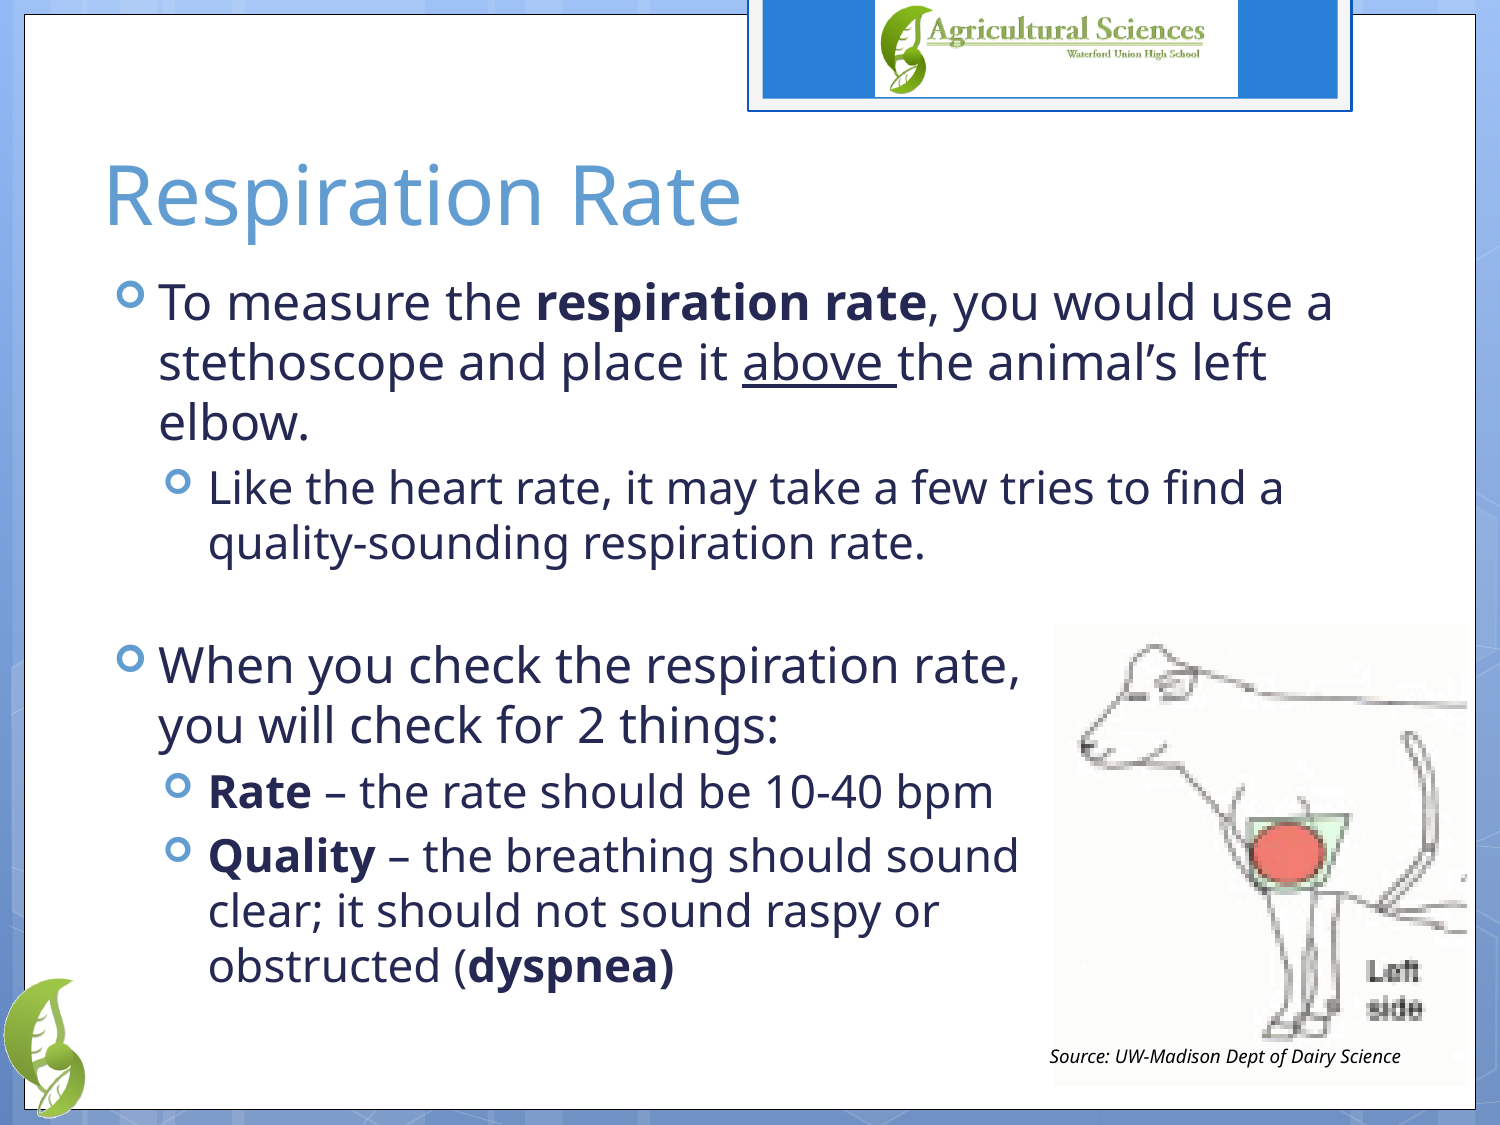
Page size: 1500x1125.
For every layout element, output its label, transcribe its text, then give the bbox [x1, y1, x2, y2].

text_box Source: UW-Madison Dept of Dairy Science [974, 1011, 1476, 1101]
picture [1054, 624, 1468, 1086]
list To measure the respiration rate, you would use a stethoscope and place it above the animal’s left elbow. Like the heart rate, it may take a few tries to find a quality-sounding respiration rate. When you check the respiration rate, you will check for 2 things: Rate – the rate should be 10-40 bpm Quality – the breathing should sound clear; it should not sound raspy or obstructed (dyspnea) [87, 262, 1438, 1086]
title Respiration Rate [87, 112, 1400, 250]
picture [0, 968, 138, 1125]
picture [875, 0, 1238, 97]
